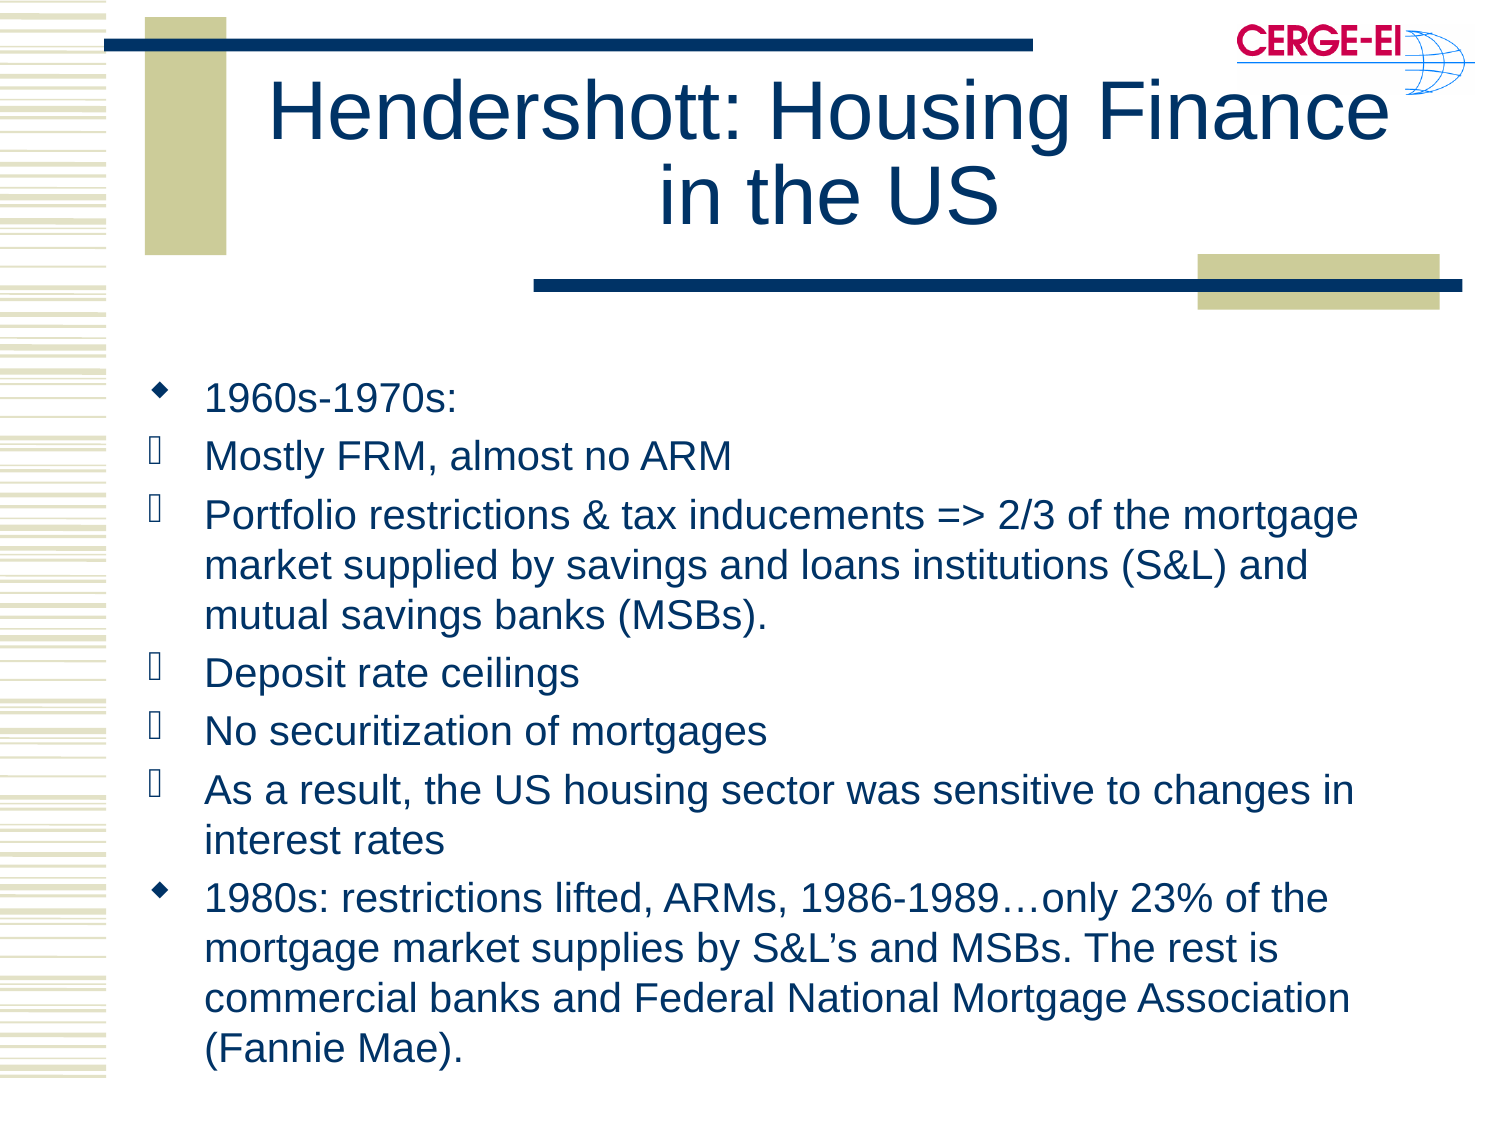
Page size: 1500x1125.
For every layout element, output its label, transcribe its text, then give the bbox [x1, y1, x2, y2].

list 1960s-1970s: Mostly FRM, almost no ARM Portfolio restrictions & tax inducements => 2/3 of the mortgage market supplied by savings and loans institutions (S&L) and mutual savings banks (MSBs). Deposit rate ceilings No securitization of mortgages As a result, the US housing sector was sensitive to changes in interest rates 1980s: restrictions lifted, ARMs, 1986-1989…only 23% of the mortgage market supplies by S&L’s and MSBs. The rest is commercial banks and Federal National Mortgage Association (Fannie Mae). [132, 363, 1439, 1001]
picture [1237, 24, 1475, 95]
title Hendershott: Housing Finance in the US [224, 74, 1436, 238]
